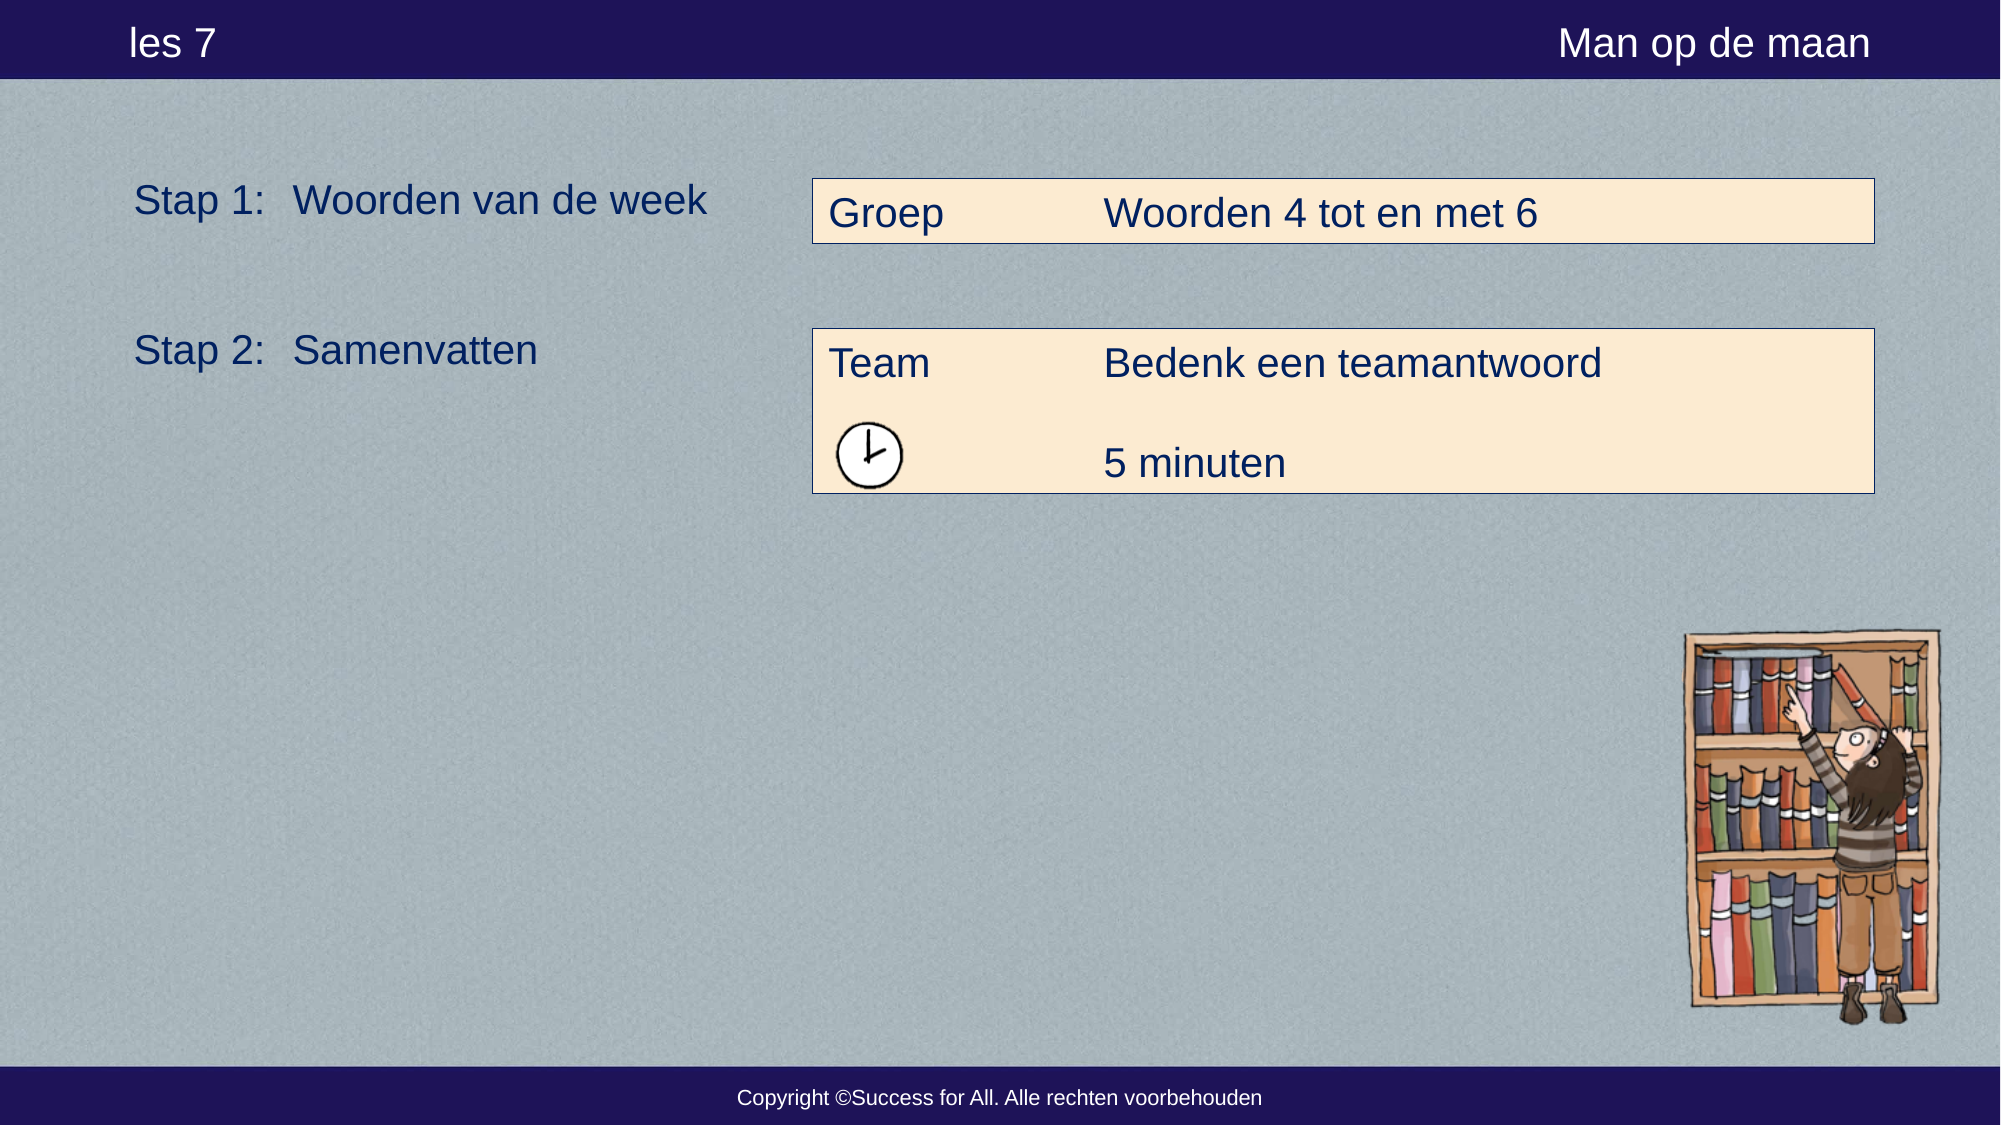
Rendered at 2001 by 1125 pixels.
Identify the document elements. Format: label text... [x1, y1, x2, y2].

picture [0, 0, 2001, 1125]
text_box Groep Woorden 4 tot en met 6 [812, 178, 1875, 244]
text_box Team Bedenk een teamantwoord 5 minuten [911, 328, 1875, 494]
text_box les 7 [114, 8, 354, 73]
text_box Man op de maan [999, 8, 1886, 73]
text_box Copyright ©Success for All. Alle rechten voorbehouden [0, 1076, 2000, 1125]
text_box Stap 1: Woorden van de week Stap 2: Samenvatten [118, 114, 911, 730]
